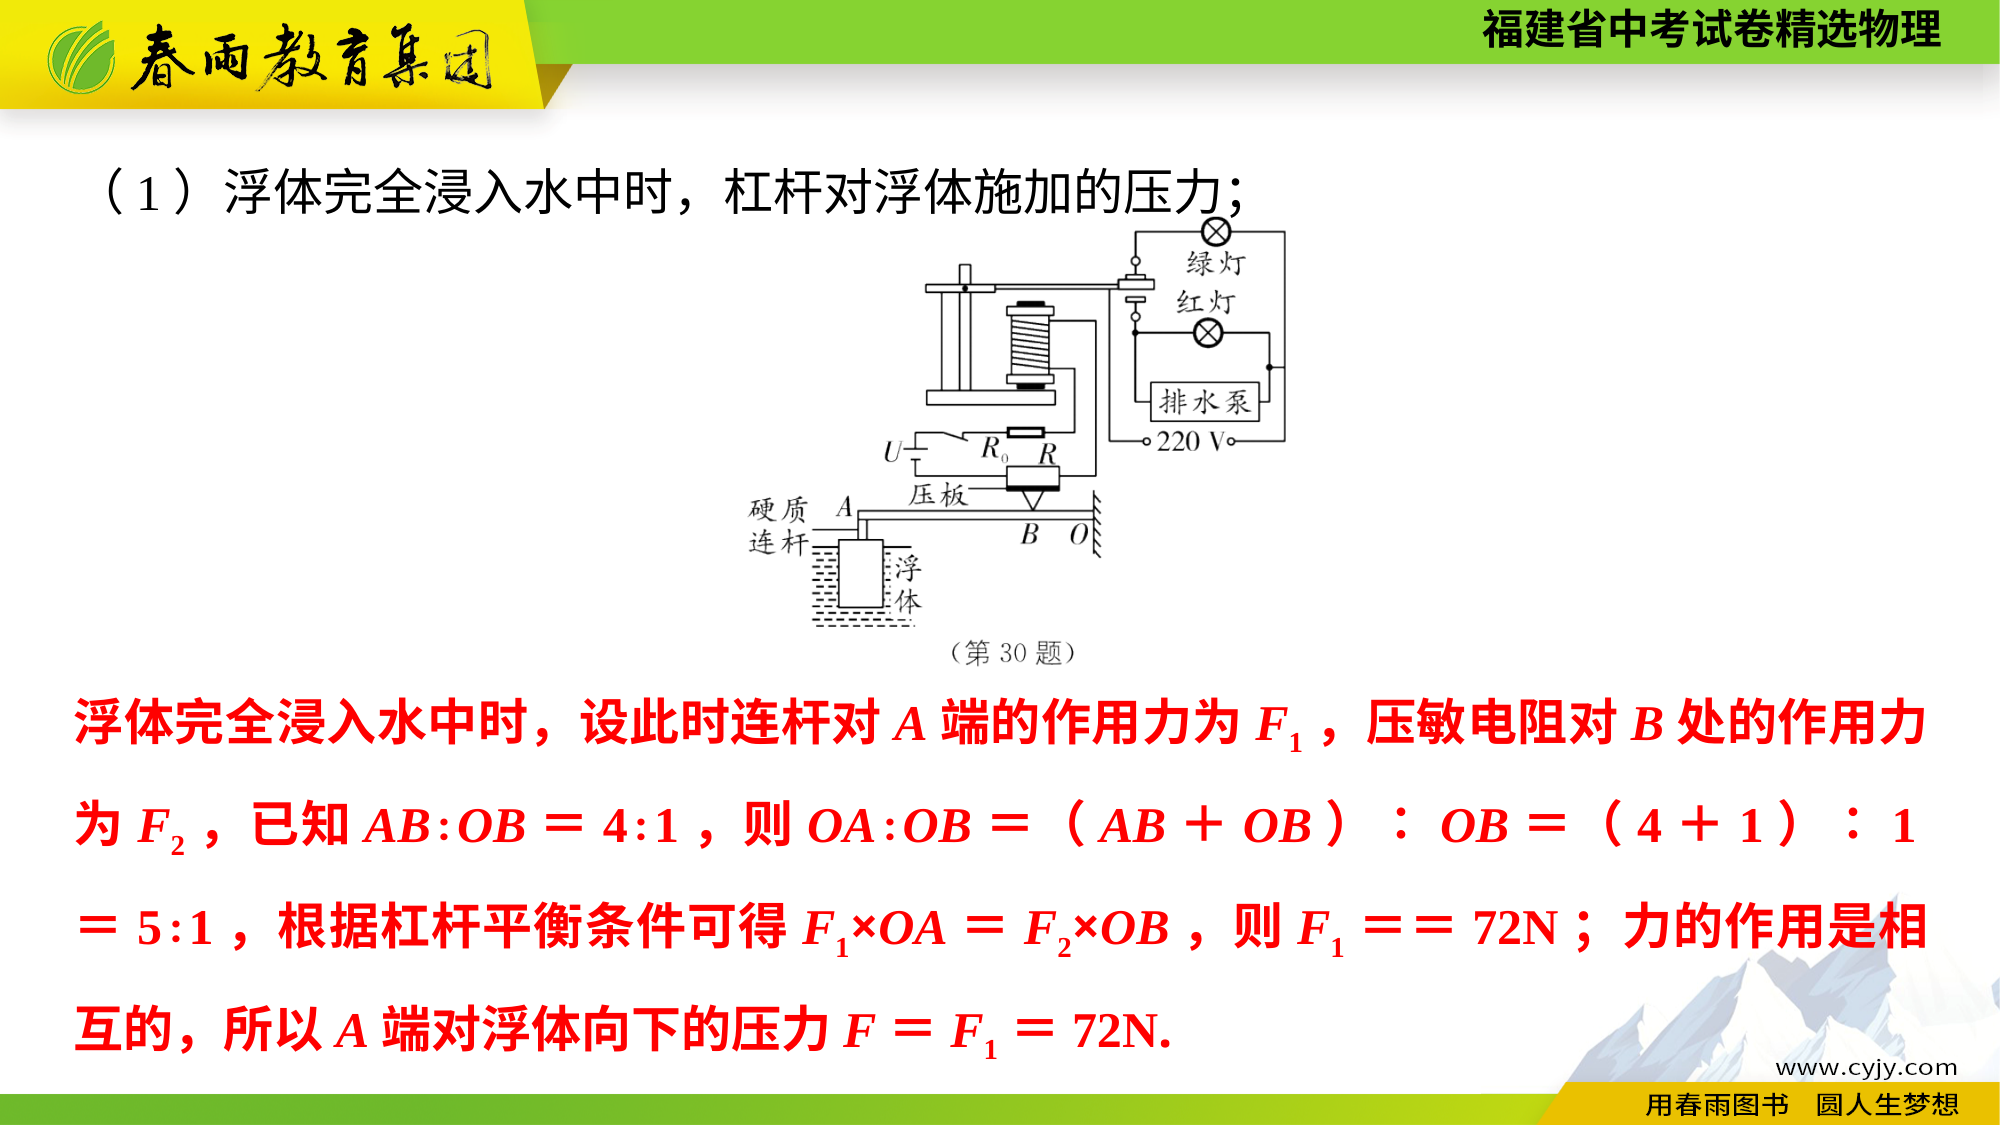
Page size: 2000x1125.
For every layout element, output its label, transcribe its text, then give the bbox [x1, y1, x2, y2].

picture [0, 0, 2000, 1125]
list （1）浮体完全浸入水中时，杠杆对浮体施加的压力； [59, 122, 1944, 309]
